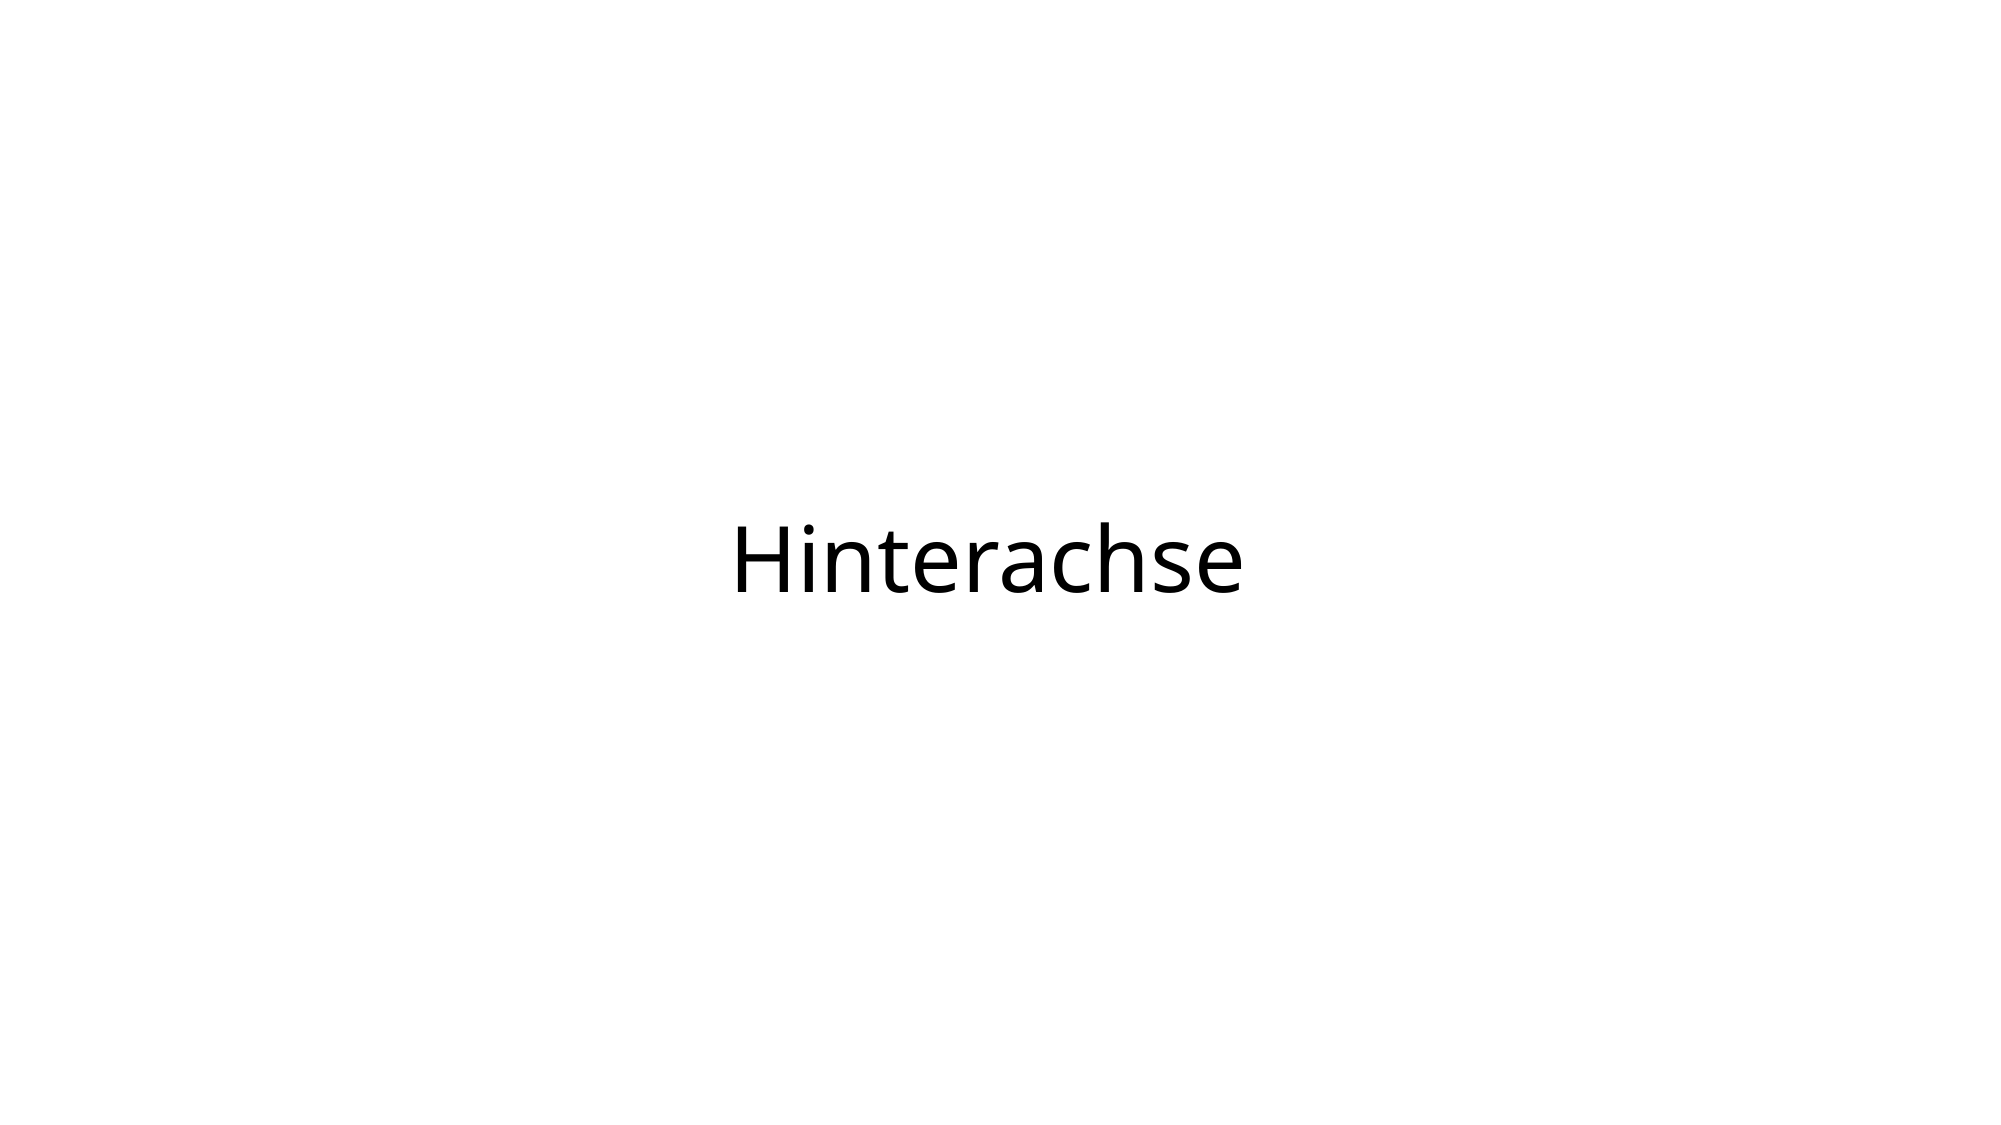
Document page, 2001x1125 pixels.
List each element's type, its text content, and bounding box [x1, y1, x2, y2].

title Hinterachse [137, 453, 1863, 672]
